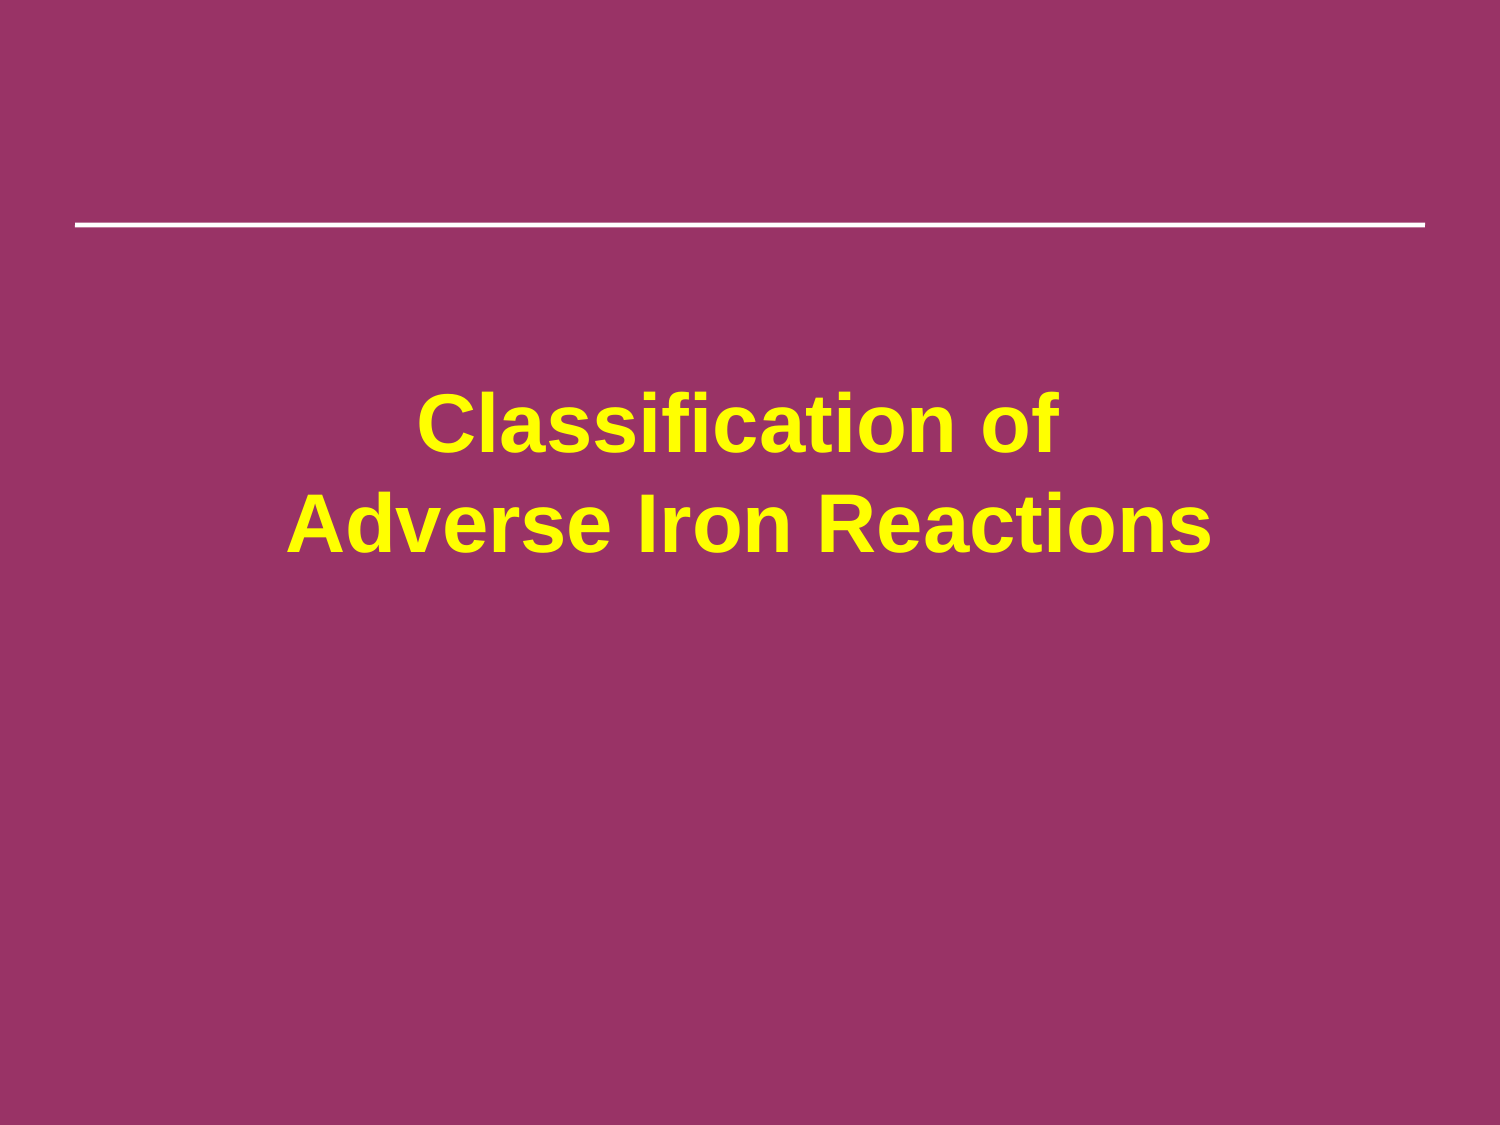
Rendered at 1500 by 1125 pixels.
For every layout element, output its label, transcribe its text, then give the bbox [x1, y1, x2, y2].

title Classification of Adverse Iron Reactions [111, 375, 1389, 563]
